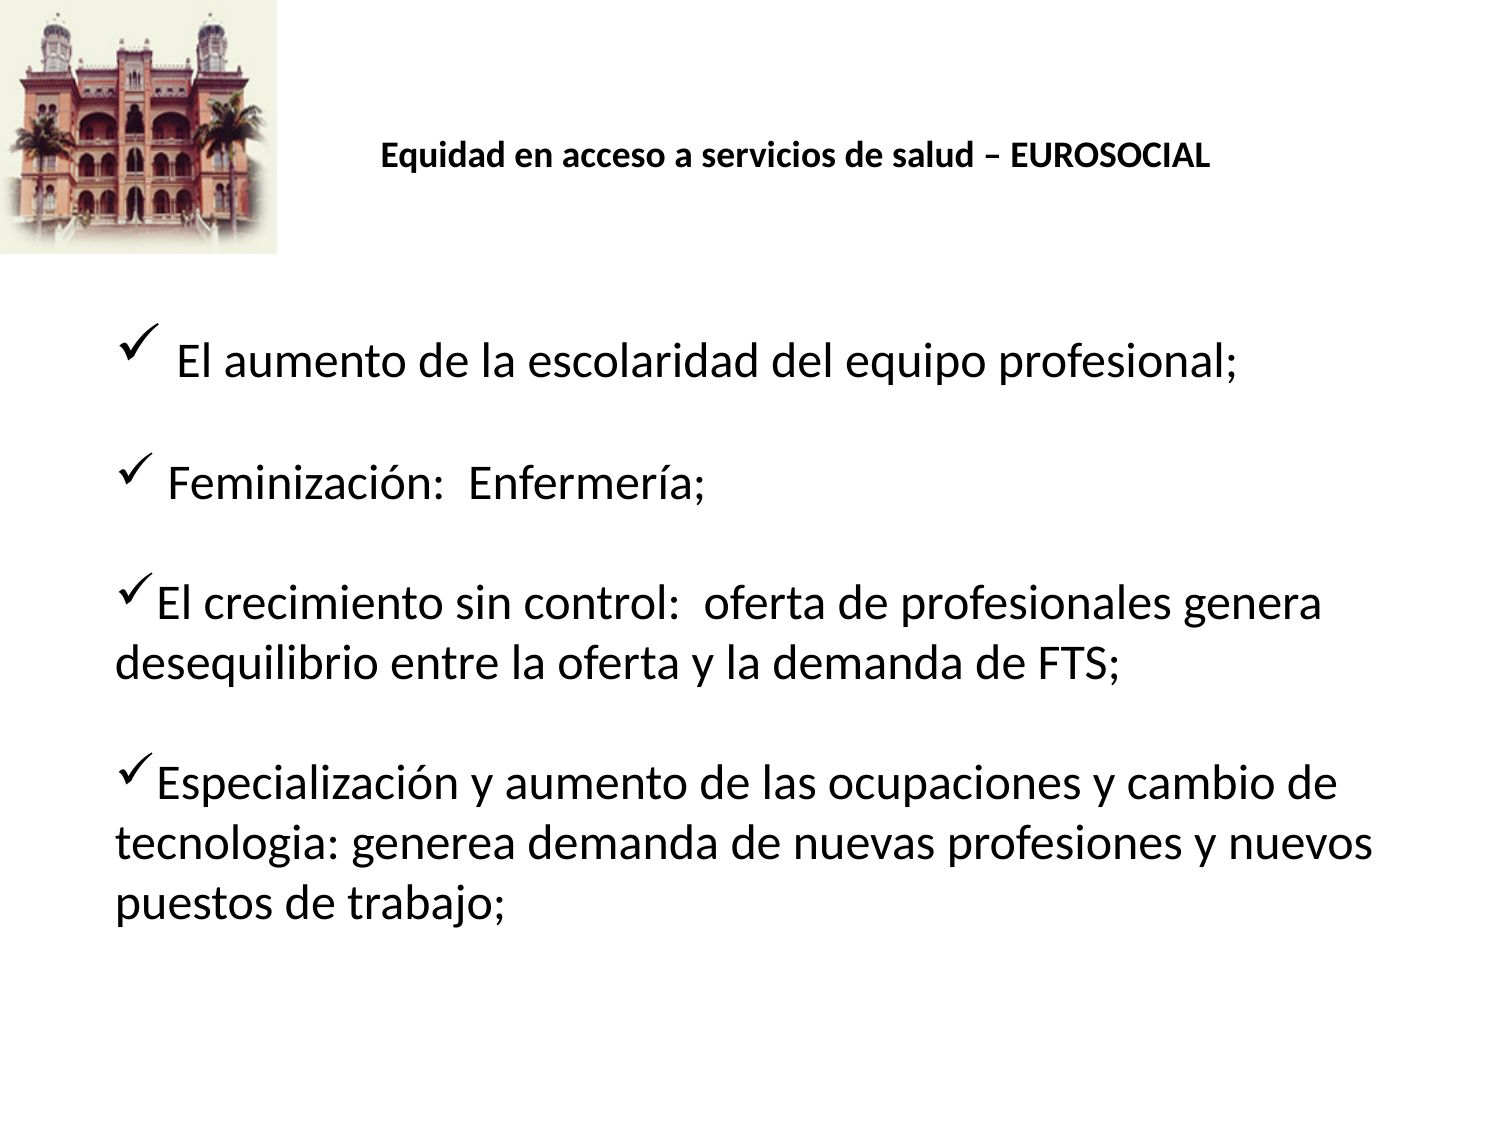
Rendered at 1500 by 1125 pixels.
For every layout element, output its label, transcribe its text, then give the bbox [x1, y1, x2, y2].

text_box Equidad en acceso a servicios de salud – EUROSOCIAL [357, 122, 1450, 183]
text_box El aumento de la escolaridad del equipo profesional; Feminización: Enfermería; El crecimiento sin control: oferta de profesionales genera desequilibrio entre la oferta y la demanda de FTS; Especialización y aumento de las ocupaciones y cambio de tecnologia: generea demanda de nuevas profesiones y nuevos puestos de trabajo; [100, 267, 1400, 937]
picture [0, 0, 278, 255]
